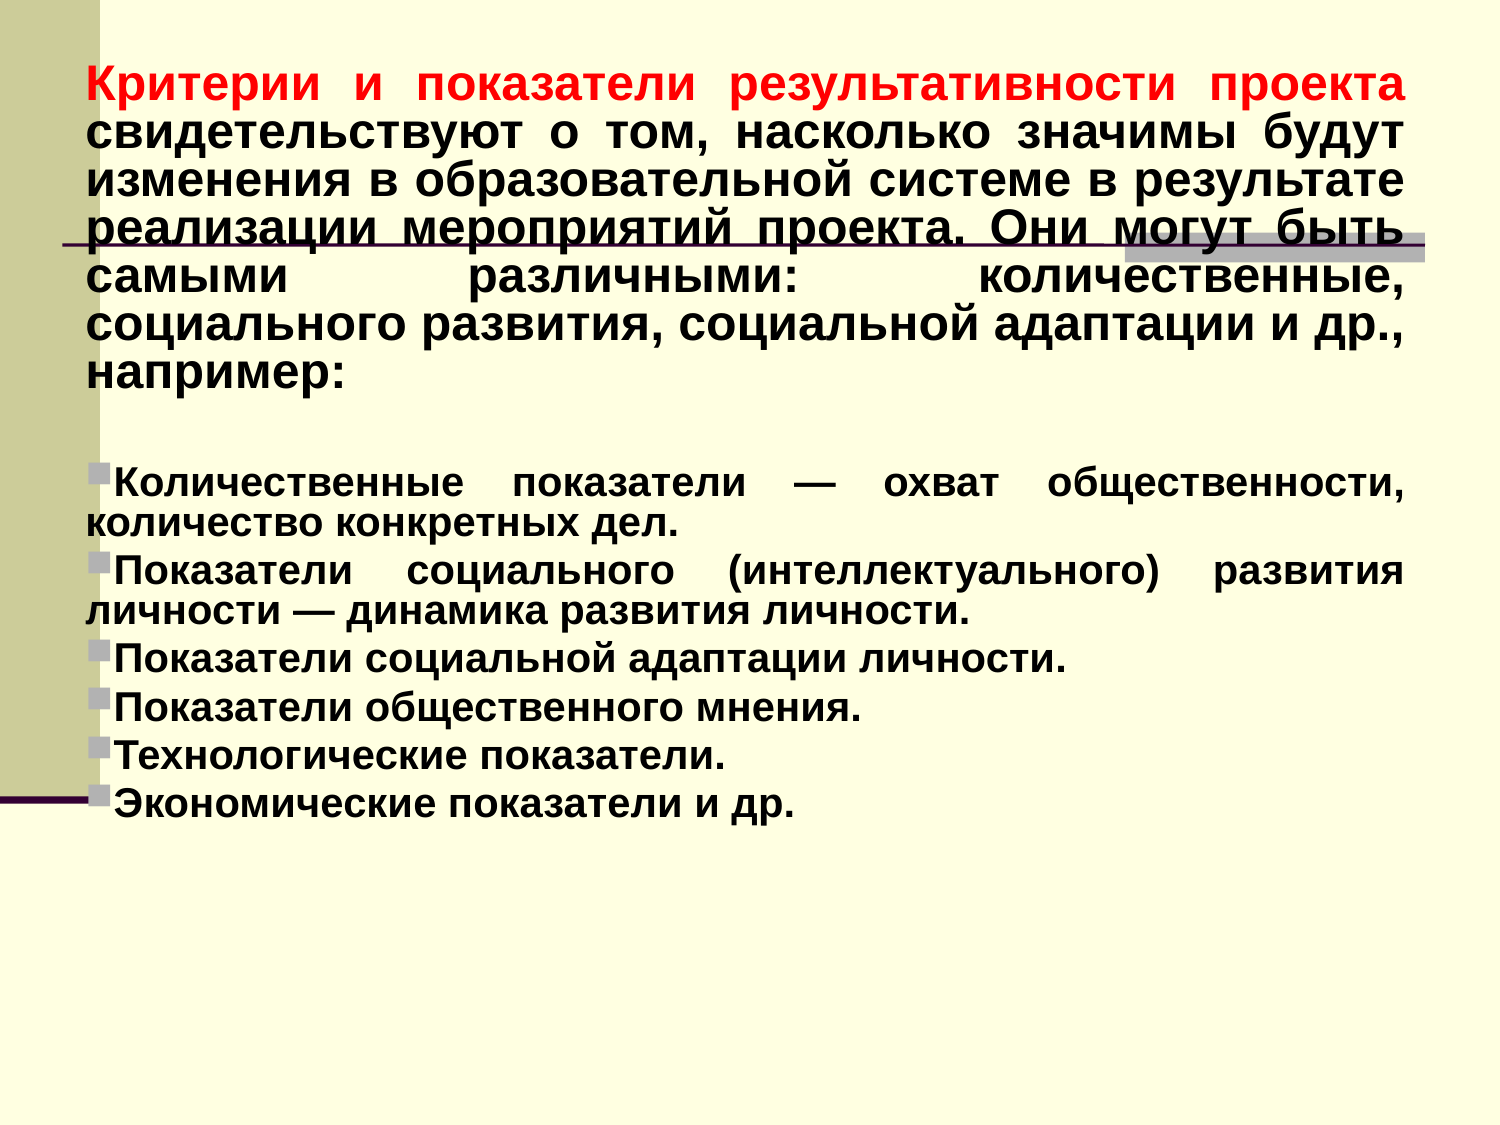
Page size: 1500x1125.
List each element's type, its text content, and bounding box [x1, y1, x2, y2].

list Критерии и показатели результативности проекта свидетельствуют о том, насколько значимы будут изменения в образовательной системе в результате реализации мероприятий проекта. Они могут быть самыми различными: количественные, социального развития, социальной адаптации и др., например: Количественные показатели — охват общественности, количество конкретных дел. Показатели социального (интеллектуального) развития личности — динамика развития личности. Показатели социальной адаптации личности. Показатели общественного мнения. Технологические показатели. Экономические показатели и др.. [70, 54, 1421, 977]
